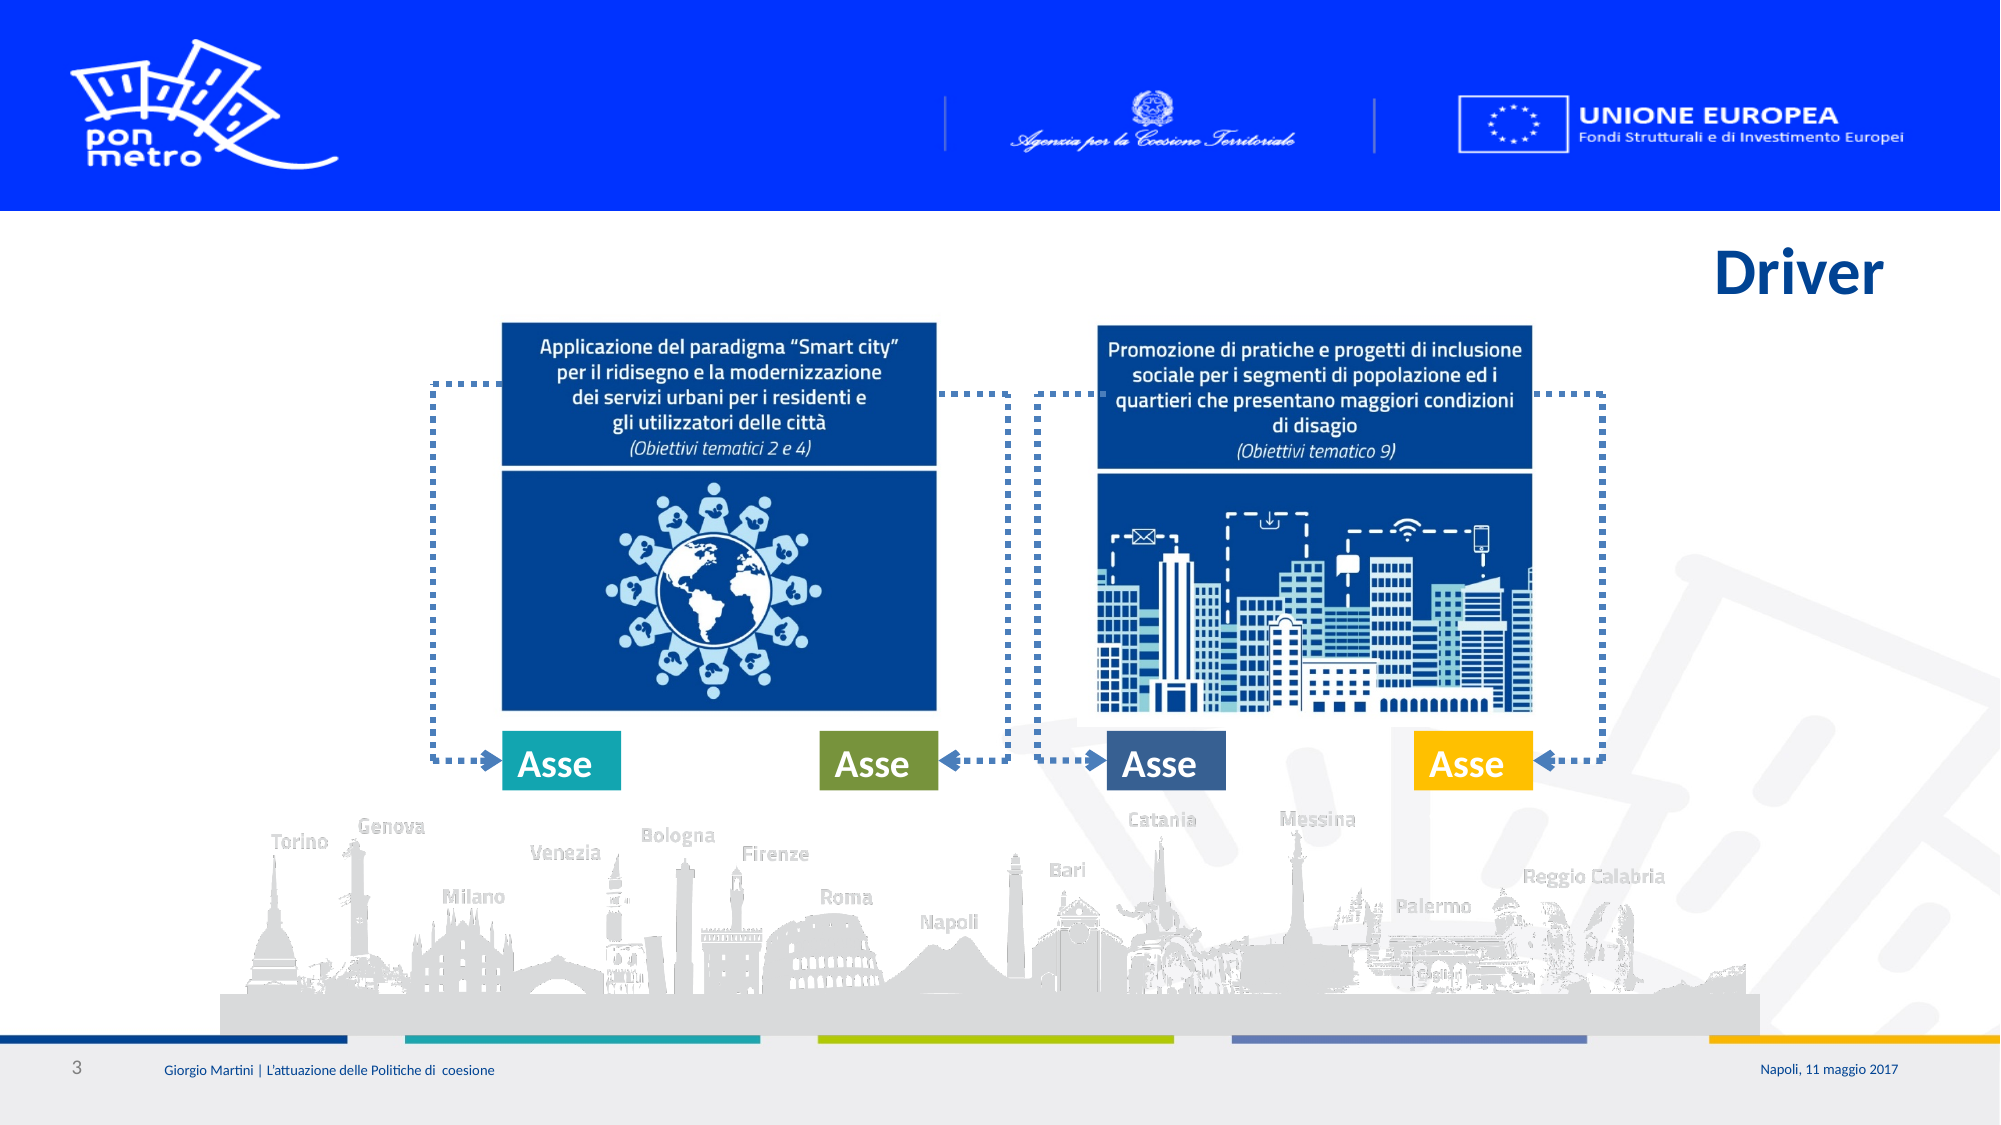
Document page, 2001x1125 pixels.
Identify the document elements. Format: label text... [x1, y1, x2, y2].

picture [0, 535, 2000, 1125]
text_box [432, 304, 1603, 775]
title Driver [99, 231, 1901, 305]
picture [0, 0, 2000, 211]
